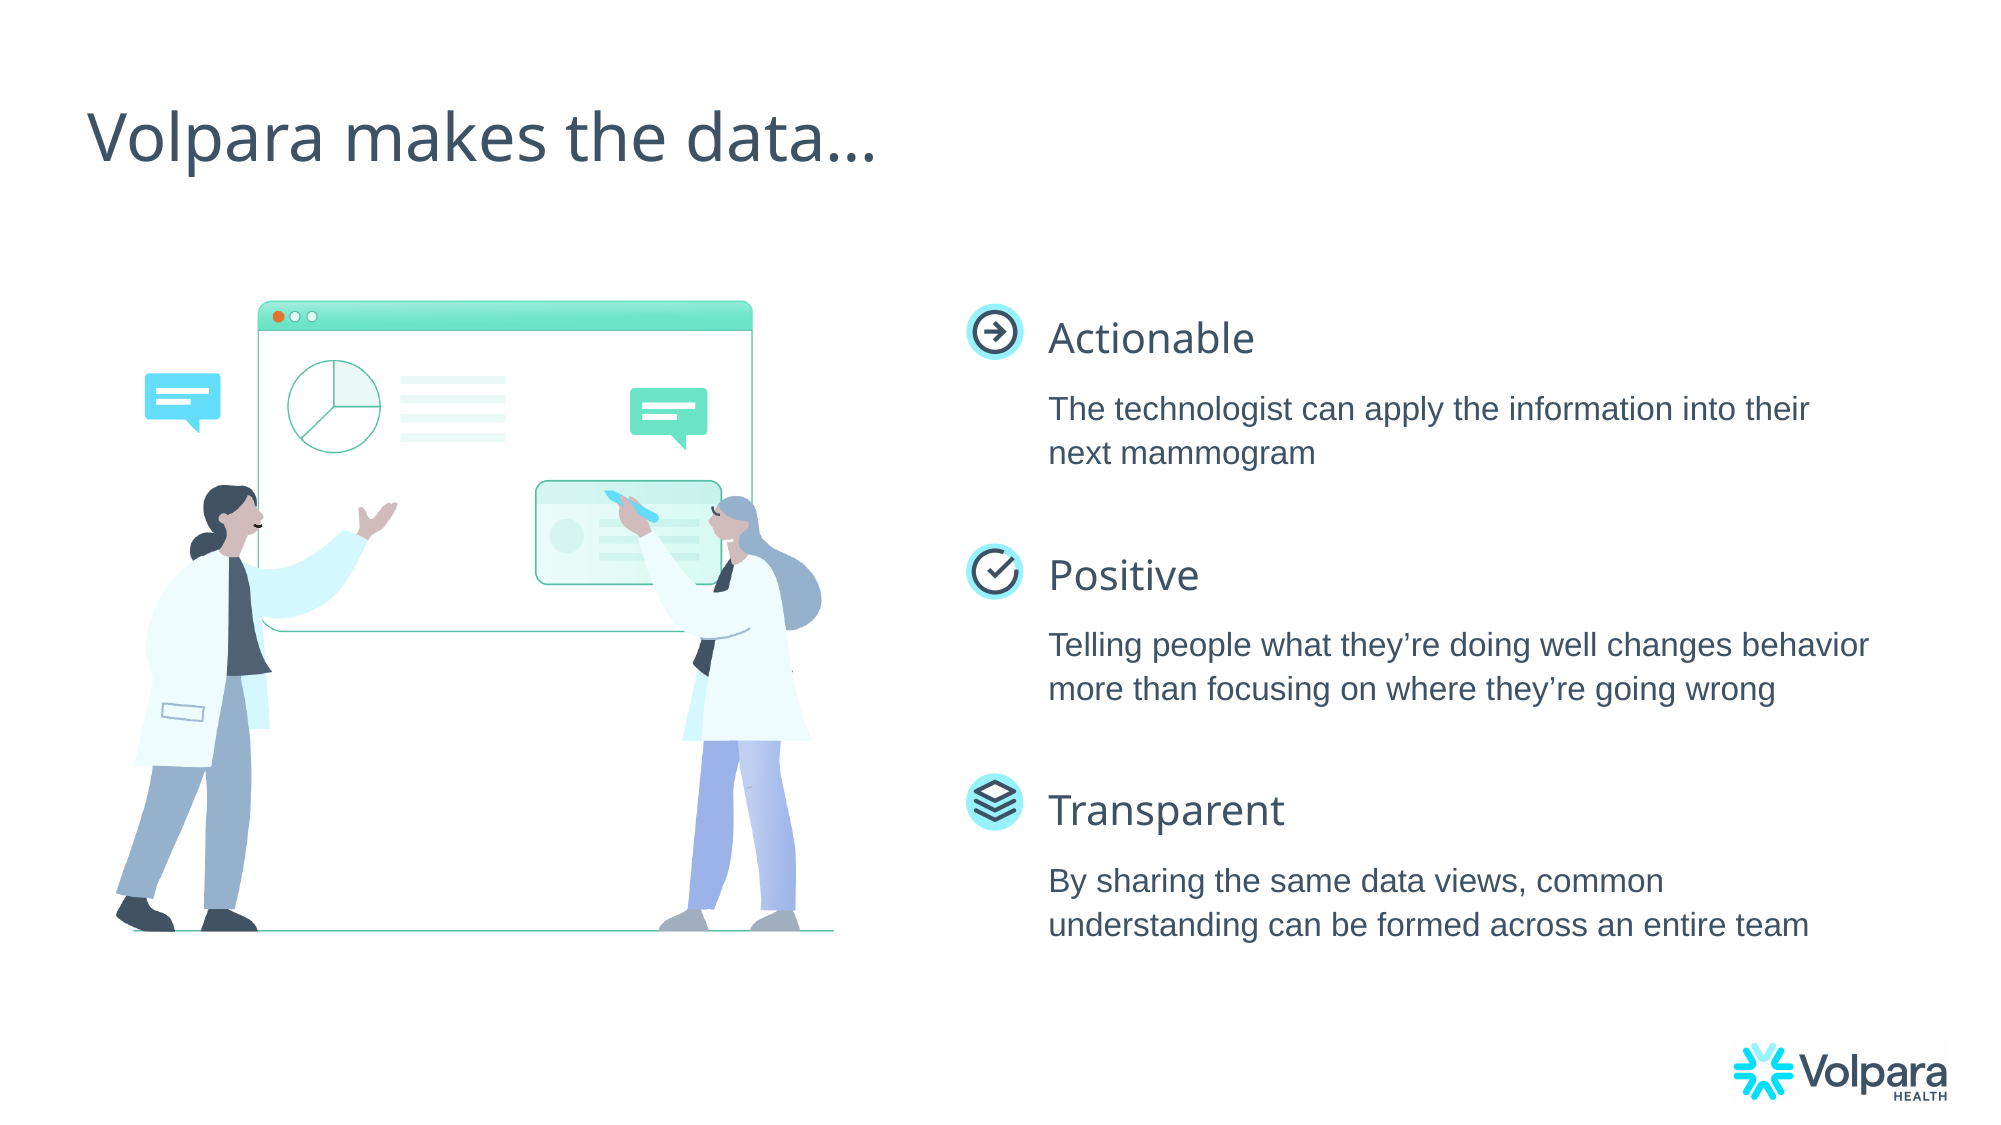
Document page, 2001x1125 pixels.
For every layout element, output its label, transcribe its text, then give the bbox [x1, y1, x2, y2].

list Actionable The technologist can apply the information into their next mammogram [1033, 299, 1877, 483]
text_box Positive Telling people what they’re doing well changes behavior more than focusing on where they’re going wrong [1033, 535, 1931, 719]
picture [964, 301, 1026, 362]
picture [55, 95, 899, 991]
text_box Transparent By sharing the same data views, common understanding can be formed across an entire team [1033, 771, 1858, 956]
picture [964, 771, 1026, 833]
picture [964, 541, 1026, 602]
text_box Volpara makes the data… [72, 60, 1955, 200]
picture [1730, 1039, 1950, 1104]
